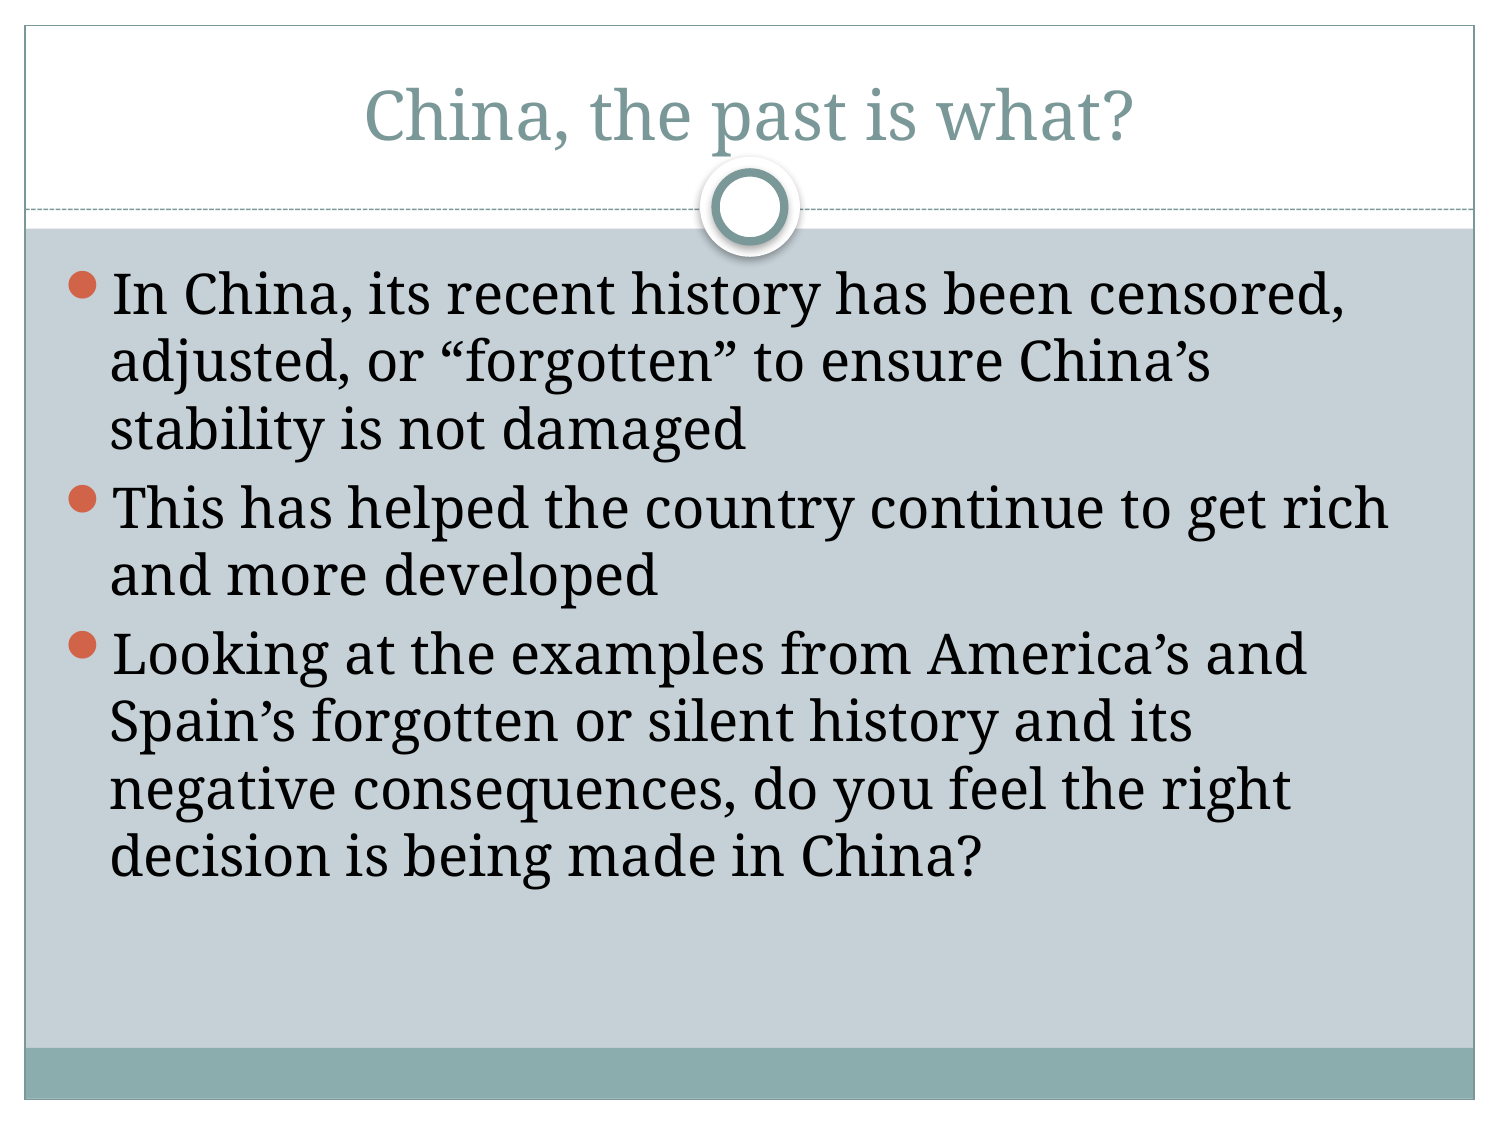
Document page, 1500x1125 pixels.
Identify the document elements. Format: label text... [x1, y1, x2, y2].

title China, the past is what? [49, 37, 1450, 162]
list In China, its recent history has been censored, adjusted, or “forgotten” to ensure China’s stability is not damaged This has helped the country continue to get rich and more developed Looking at the examples from America’s and Spain’s forgotten or silent history and its negative consequences, do you feel the right decision is being made in China? [49, 250, 1445, 1001]
